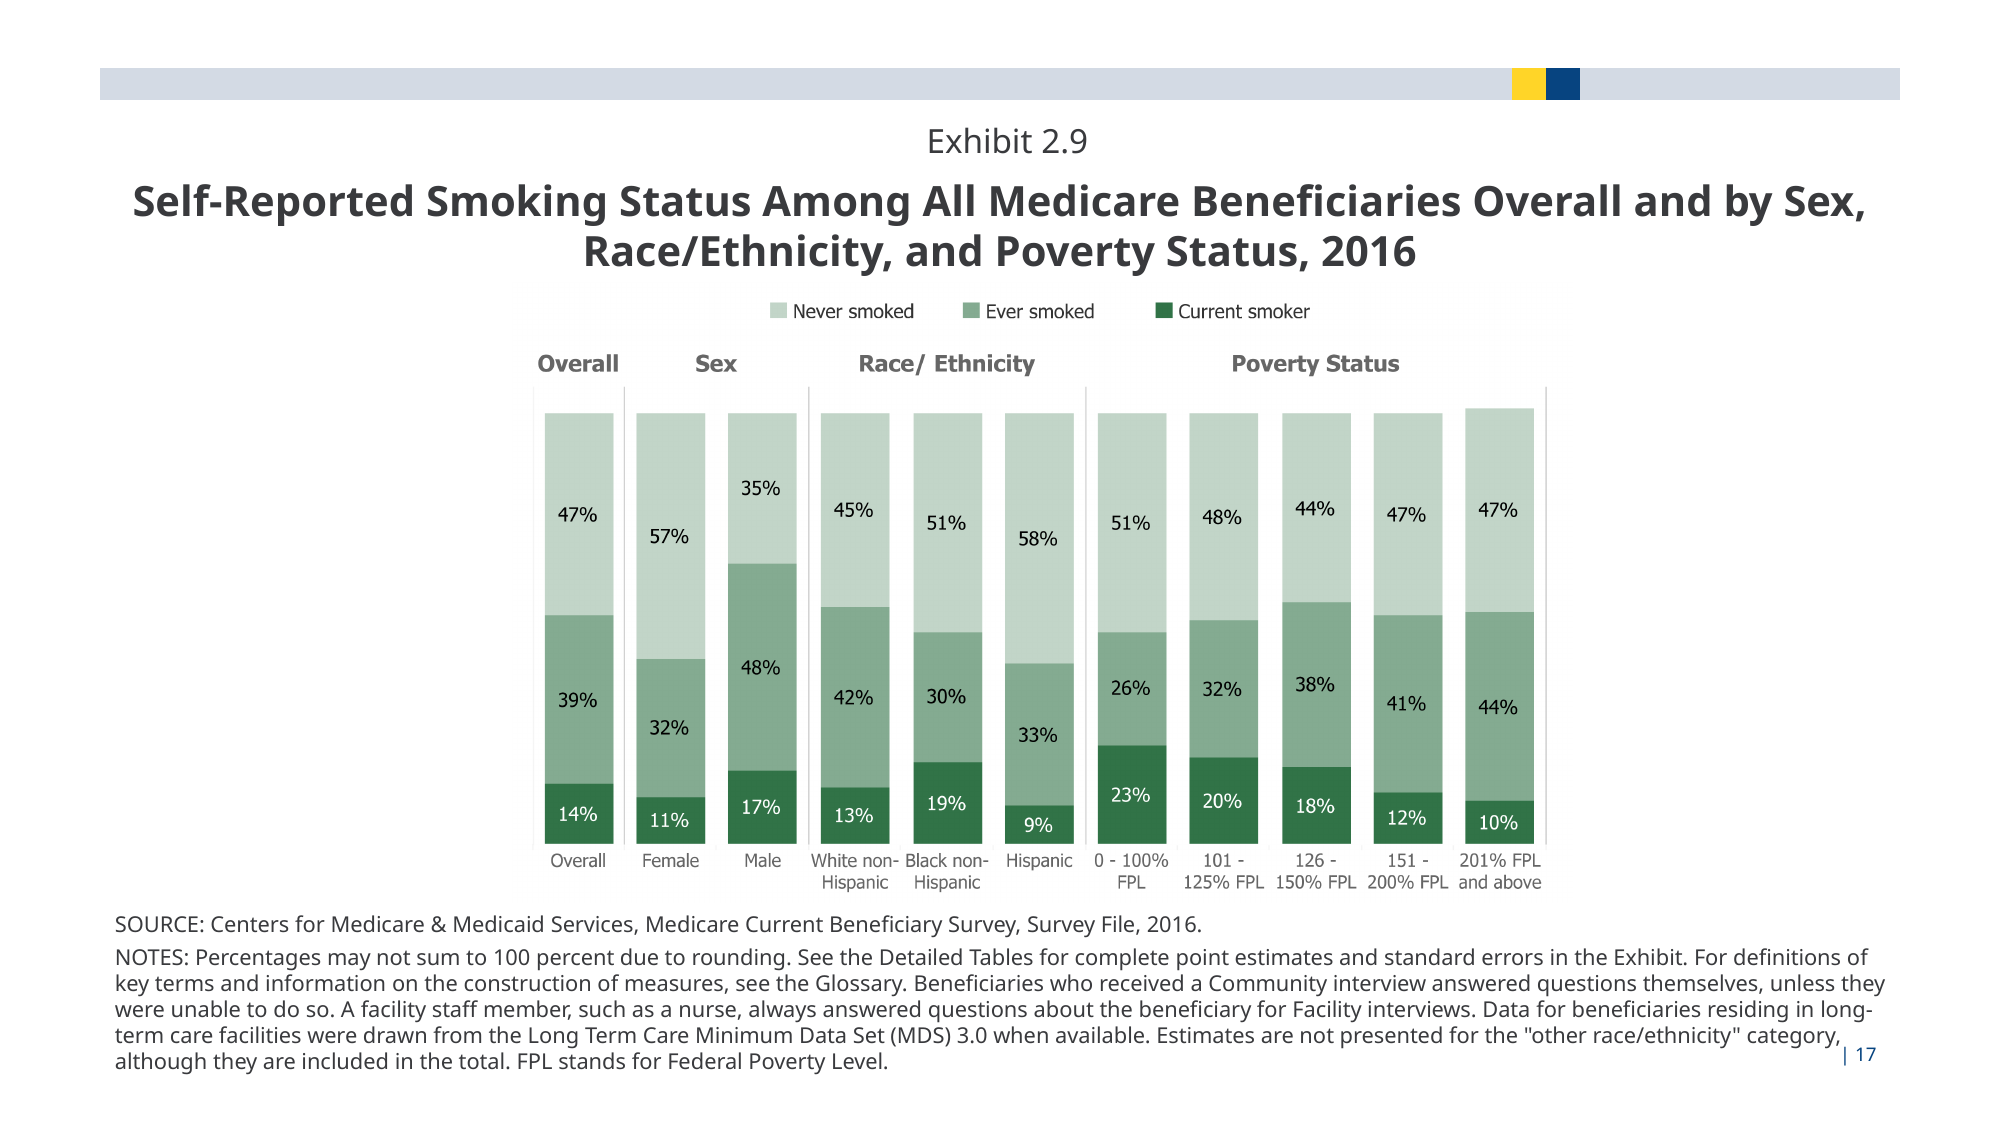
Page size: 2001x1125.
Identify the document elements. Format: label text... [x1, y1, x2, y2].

list SOURCE: Centers for Medicare & Medicaid Services, Medicare Current Beneficiary Survey, Survey File, 2016. NOTES: Percentages may not sum to 100 percent due to rounding. See the Detailed Tables for complete point estimates and standard errors in the Exhibit. For definitions of key terms and information on the construction of measures, see the Glossary. Beneficiaries who received a Community interview answered questions themselves, unless they were unable to do so. A facility staff member, such as a nurse, always answered questions about the beneficiary for Facility interviews. Data for beneficiaries residing in long-term care facilities were drawn from the Long Term Care Minimum Data Set (MDS) 3.0 when available. Estimates are not presented for the "other race/ethnicity" category, although they are included in the total. FPL stands for Federal Poverty Level. [99, 903, 1900, 1100]
title Exhibit 2.9 [99, 112, 1900, 172]
picture [512, 281, 1573, 904]
list Self-Reported Smoking Status Among All Medicare Beneficiaries Overall and by Sex, Race/Ethnicity, and Poverty Status, 2016 [99, 174, 1900, 262]
